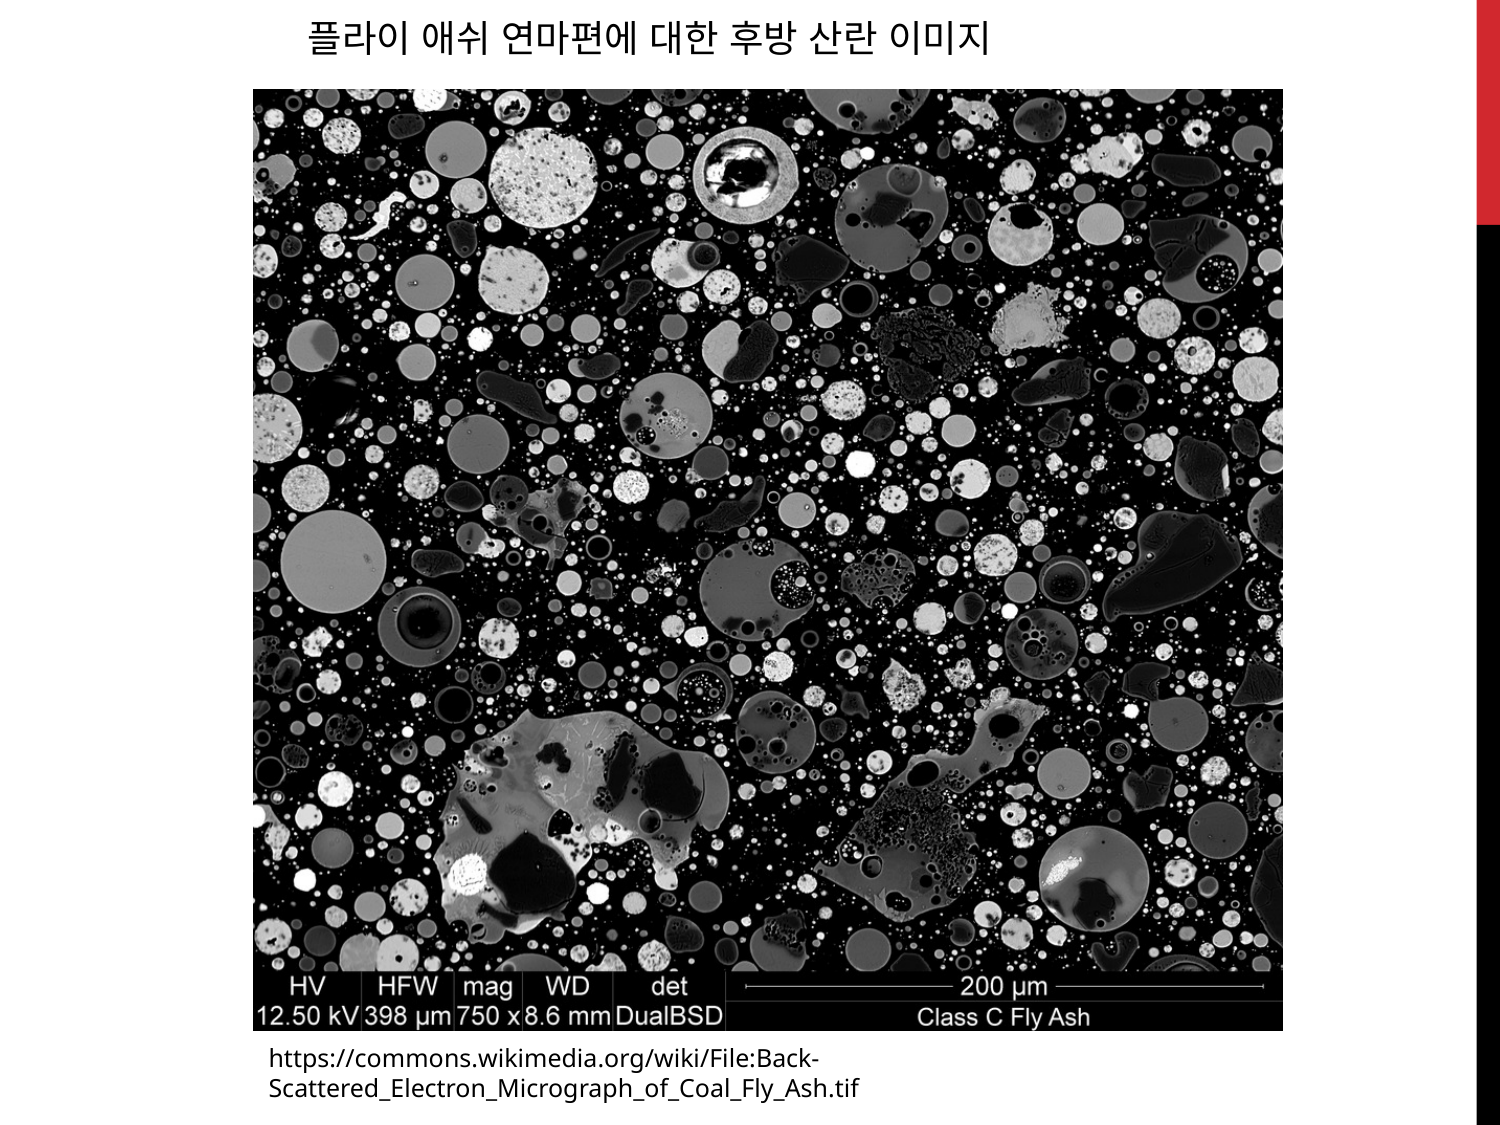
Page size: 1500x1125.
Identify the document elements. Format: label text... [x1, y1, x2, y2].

picture [253, 89, 1284, 1031]
text_box 플라이 애쉬 연마편에 대한 후방 산란 이미지 [293, 7, 1007, 67]
text_box https://commons.wikimedia.org/wiki/File:Back-Scattered_Electron_Micrograph_of_Coal_Fly_Ash.tif [253, 1035, 1388, 1110]
